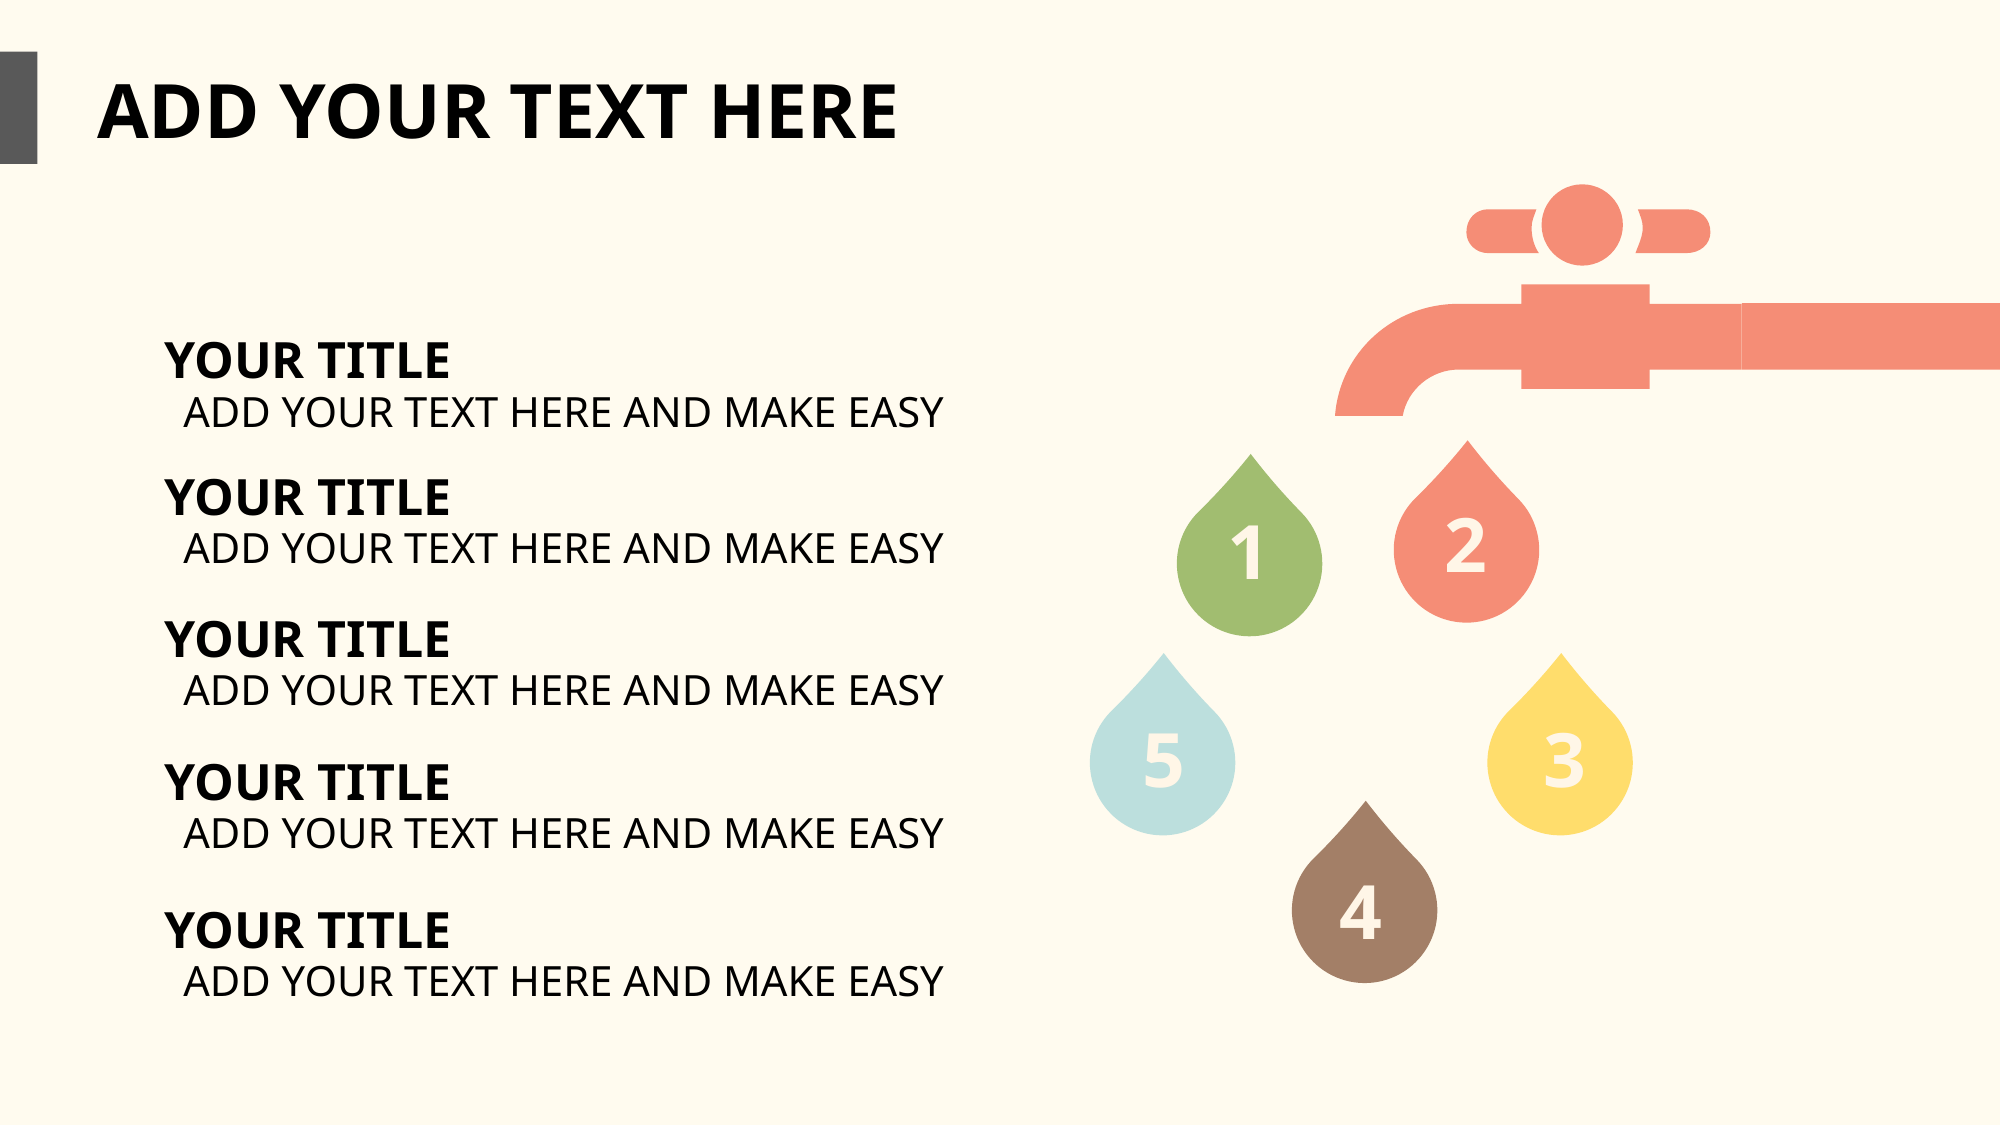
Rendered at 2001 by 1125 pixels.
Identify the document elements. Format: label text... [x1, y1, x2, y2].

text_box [143, 321, 985, 444]
text_box [1486, 651, 1634, 837]
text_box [143, 600, 985, 723]
text_box [1088, 651, 1237, 837]
text_box ADD YOUR TEXT HERE [82, 55, 915, 161]
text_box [143, 743, 985, 866]
text_box 4 [1324, 857, 1398, 963]
text_box [1175, 452, 1324, 638]
text_box [1290, 799, 1439, 985]
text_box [143, 457, 985, 580]
text_box [1392, 438, 1541, 624]
text_box 1 [1213, 496, 1286, 602]
text_box 2 [1430, 490, 1503, 595]
text_box 5 [1127, 705, 1201, 810]
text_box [143, 890, 985, 1014]
text_box [0, 51, 38, 165]
text_box 3 [1528, 705, 1602, 810]
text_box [1335, 184, 2000, 416]
